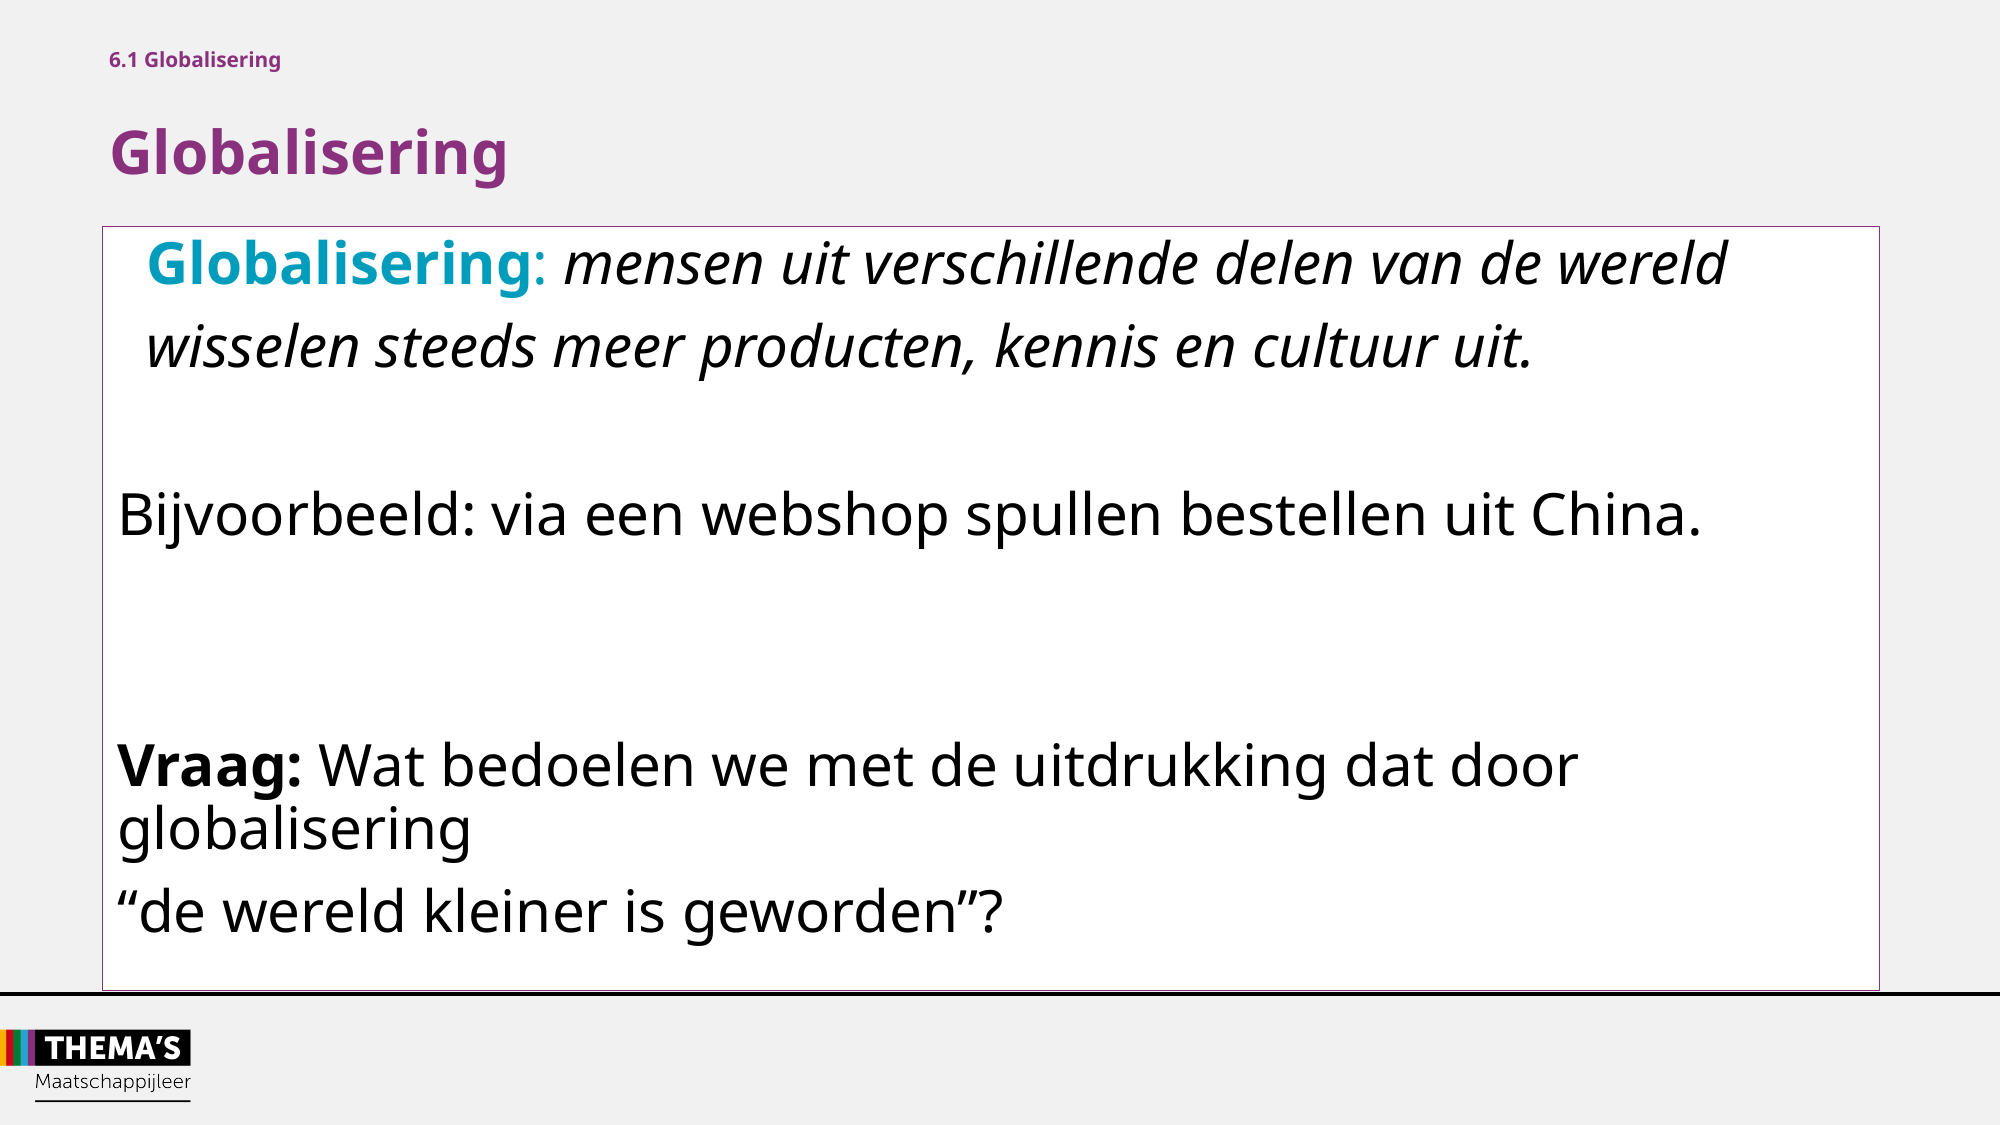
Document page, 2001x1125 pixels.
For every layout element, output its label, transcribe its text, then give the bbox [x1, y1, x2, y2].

picture [0, 993, 203, 1125]
list Globalisering [94, 114, 1879, 205]
list 6.1 Globalisering [94, 33, 941, 88]
list Globalisering: mensen uit verschillende delen van de wereld wisselen steeds meer producten, kennis en cultuur uit. Bijvoorbeeld: via een webshop spullen bestellen uit China. Vraag: Wat bedoelen we met de uitdrukking dat door globalisering “de wereld kleiner is geworden”? [102, 226, 1880, 991]
